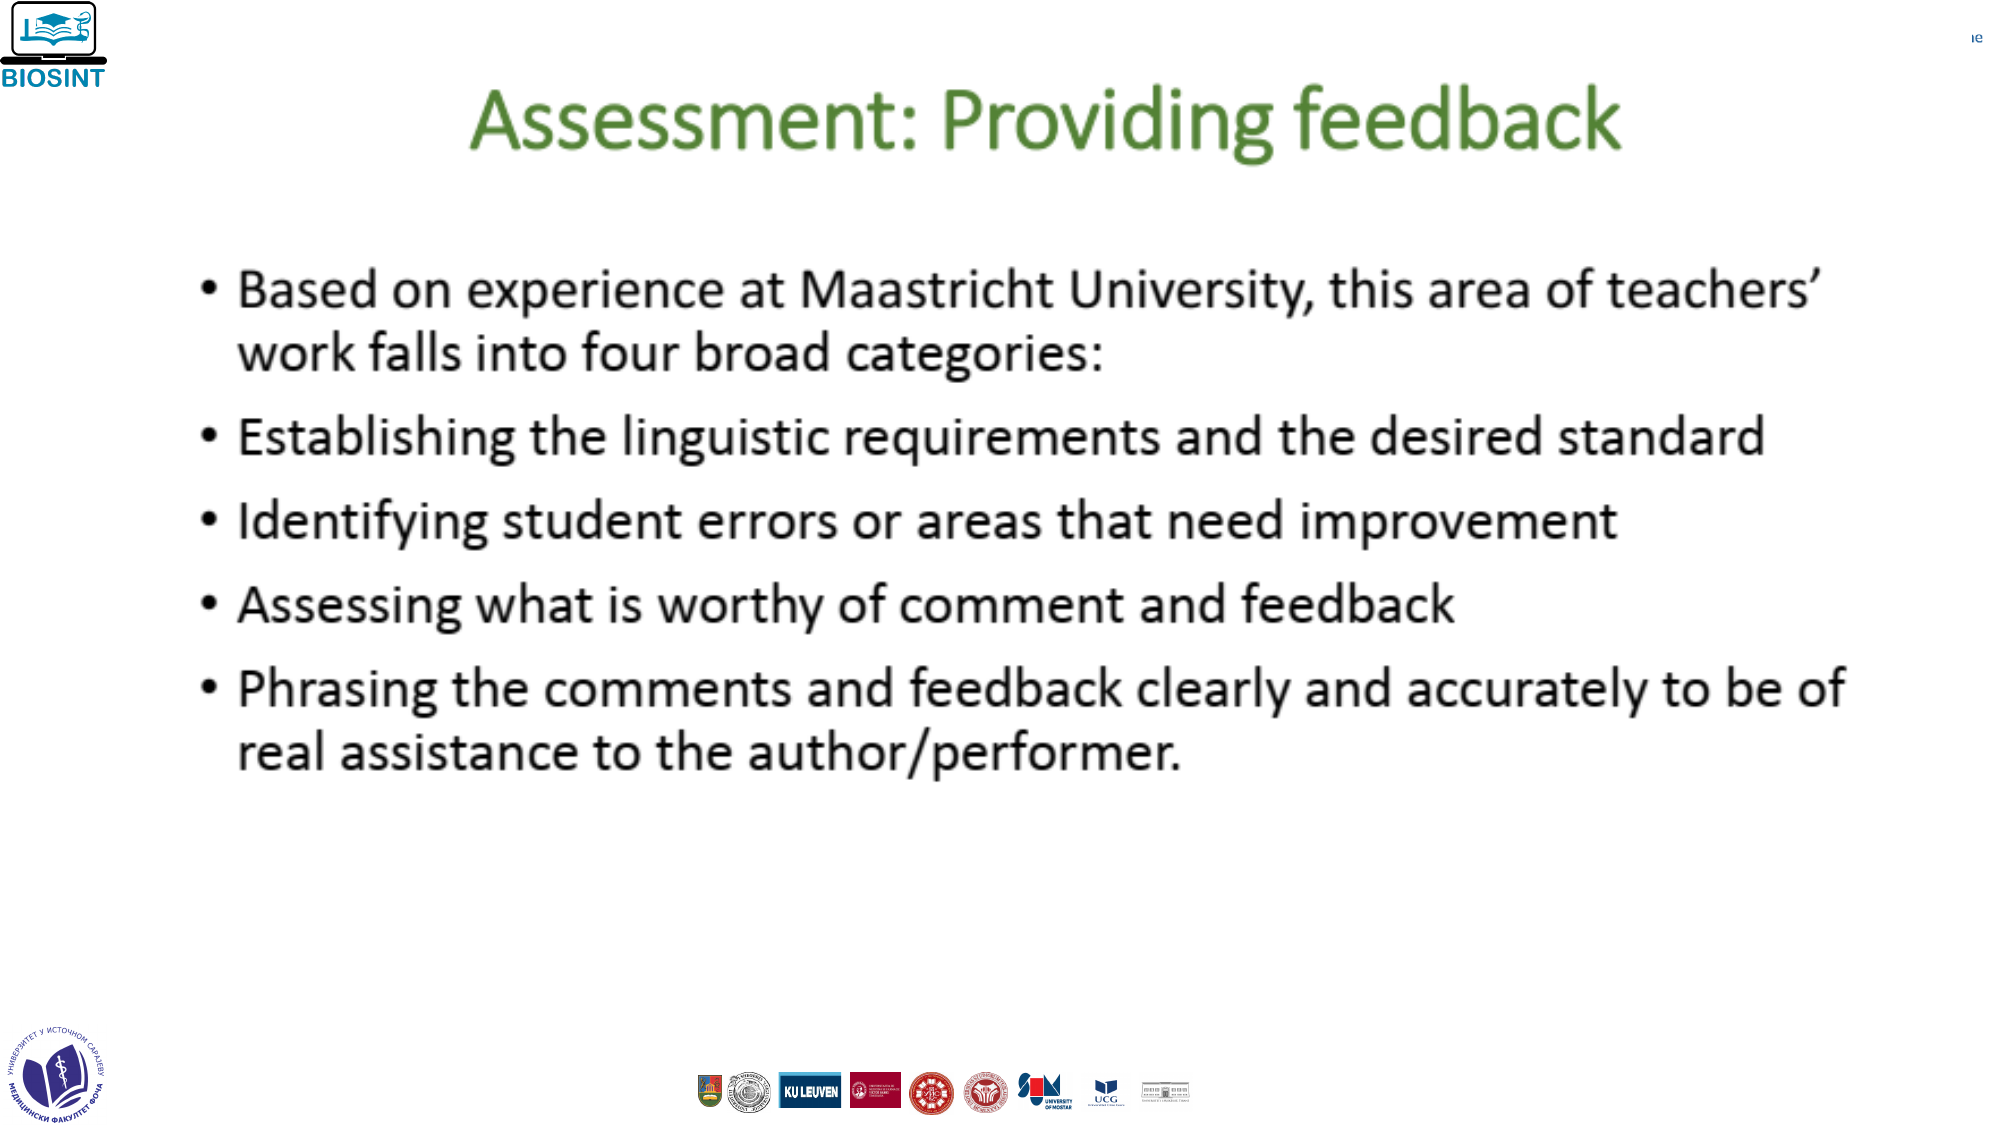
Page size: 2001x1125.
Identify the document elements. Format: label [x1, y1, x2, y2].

picture [32, 72, 40, 83]
picture [3, 1024, 107, 1125]
picture [77, 79, 83, 87]
text_box [698, 1072, 1196, 1125]
picture [0, 1, 107, 87]
picture [120, 1, 2000, 1052]
